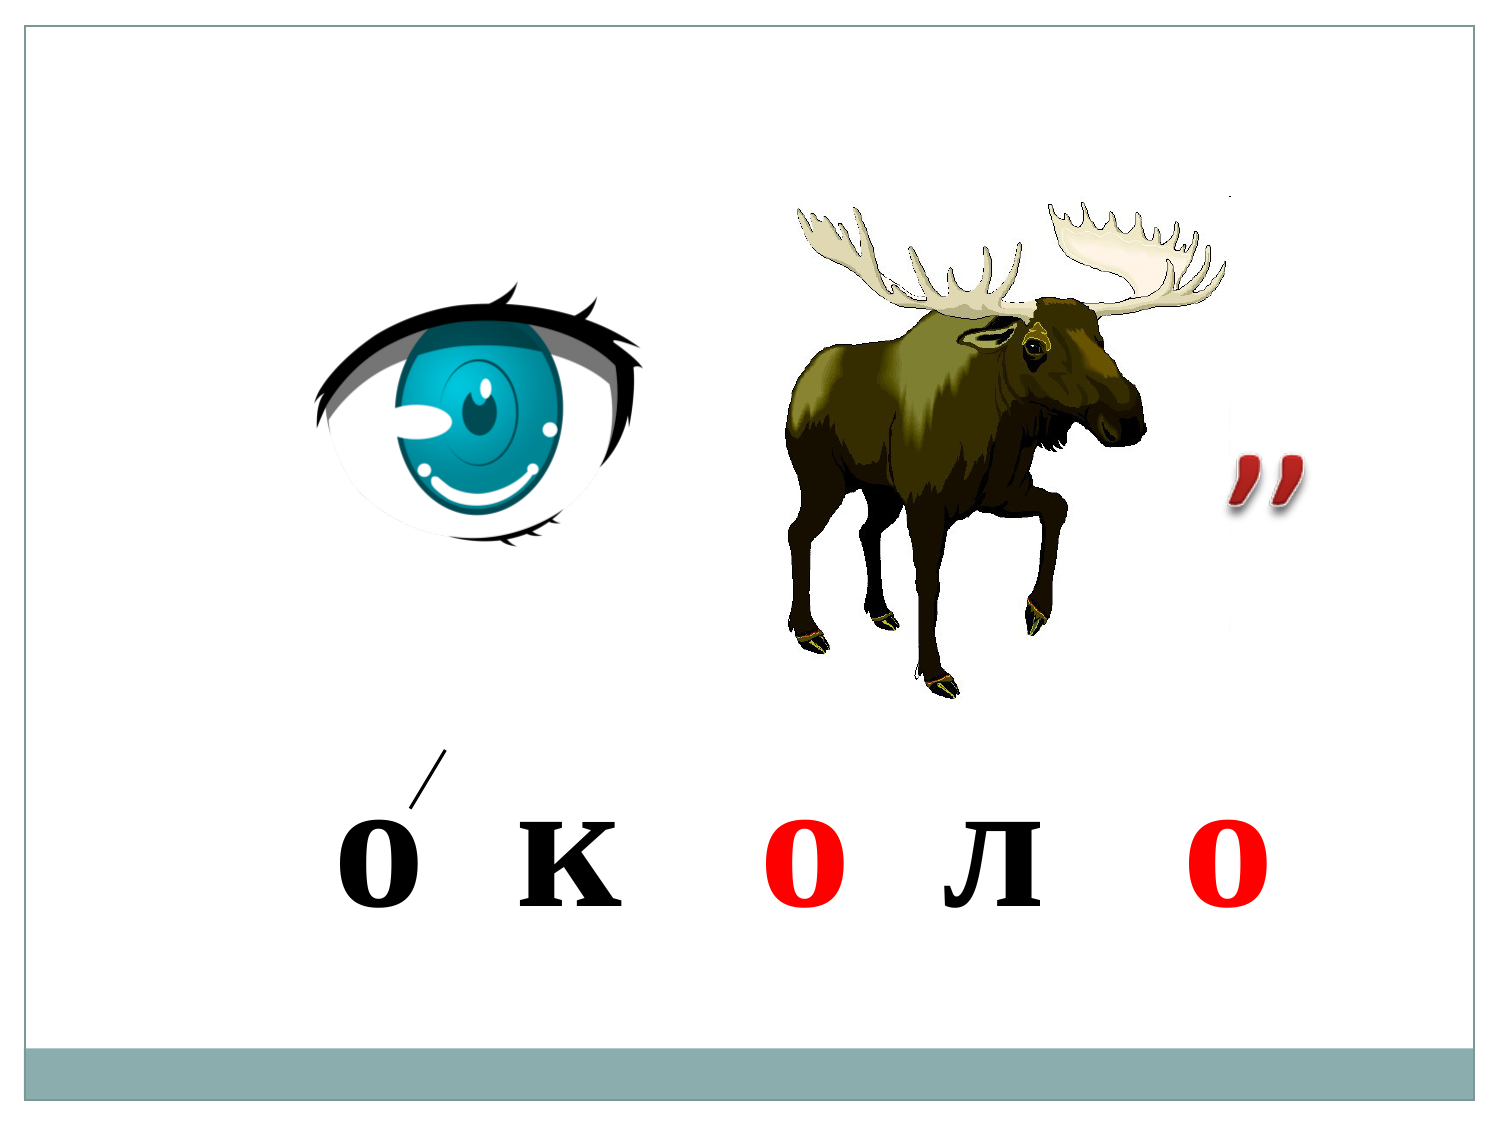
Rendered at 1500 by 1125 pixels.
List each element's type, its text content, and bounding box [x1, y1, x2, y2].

picture [290, 231, 654, 596]
text_box о к о л о [318, 716, 1289, 951]
picture [785, 196, 1231, 700]
picture [1240, 255, 1424, 552]
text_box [398, 761, 458, 798]
